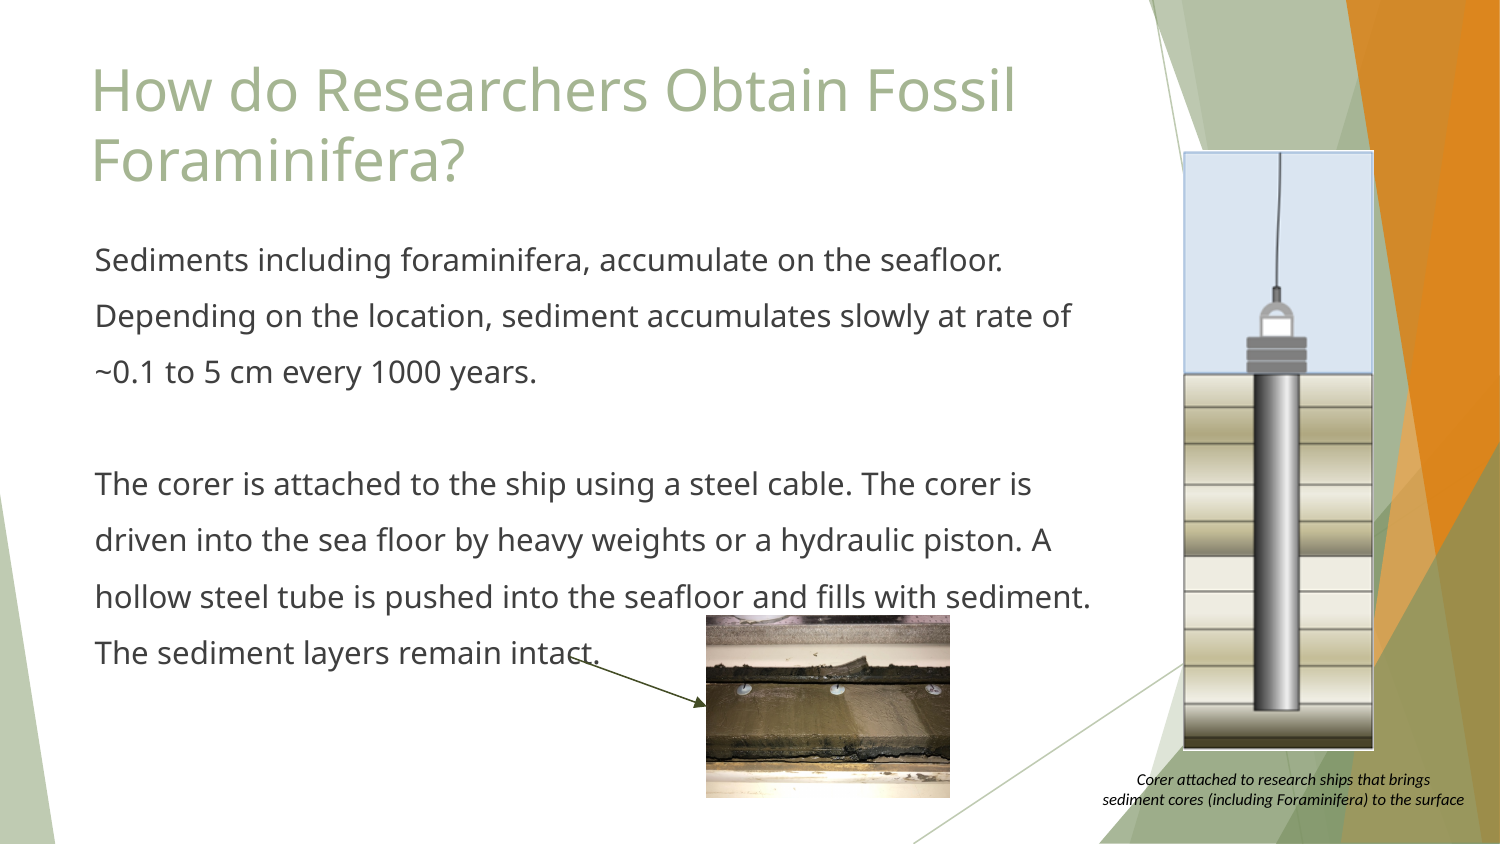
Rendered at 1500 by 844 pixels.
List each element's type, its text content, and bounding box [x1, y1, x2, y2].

picture [706, 615, 950, 798]
picture [1183, 150, 1374, 752]
title How do Researchers Obtain Fossil Foraminifera? [79, 47, 1374, 211]
text_box Corer attached to research ships that brings sediment cores (including Foraminifera) to the surface [1067, 763, 1500, 822]
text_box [569, 656, 708, 707]
list Sediments including foraminifera, accumulate on the seafloor. Depending on the location, sediment accumulates slowly at rate of ~0.1 to 5 cm every 1000 years. The corer is attached to the ship using a steel cable. The corer is driven into the sea floor by heavy weights or a hydraulic piston. A hollow steel tube is pushed into the seafloor and fills with sediment. The sediment layers remain intact. [83, 215, 1120, 751]
